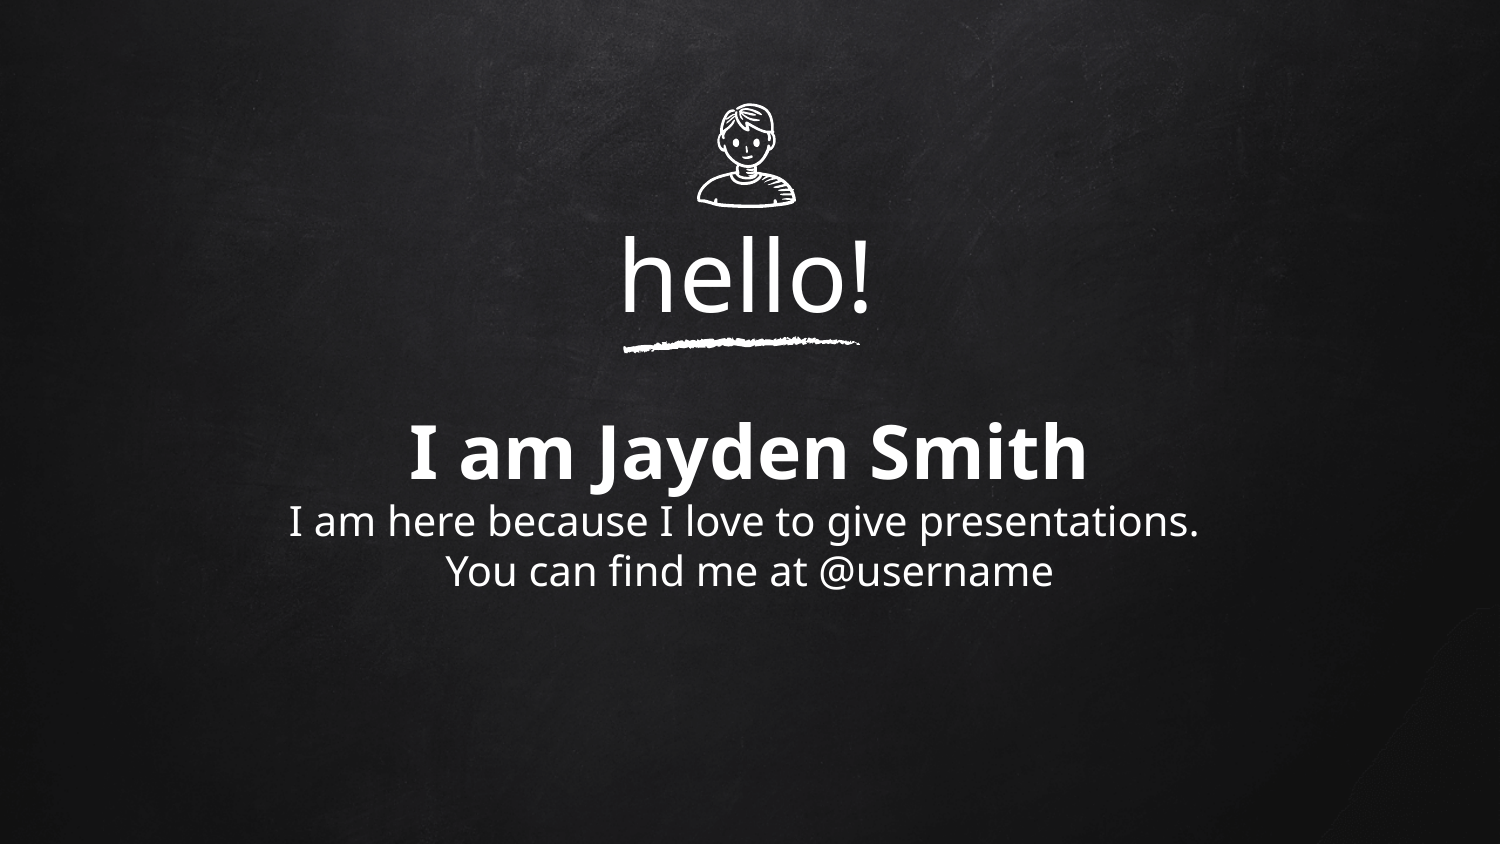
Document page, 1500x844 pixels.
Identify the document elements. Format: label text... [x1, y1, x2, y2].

text_box [697, 103, 796, 208]
picture [0, 0, 1500, 844]
text_box [623, 336, 860, 354]
title hello! [298, 197, 1195, 388]
subtitle I am Jayden Smith I am here because I love to give presentations. You can find me at @username [209, 389, 1291, 519]
